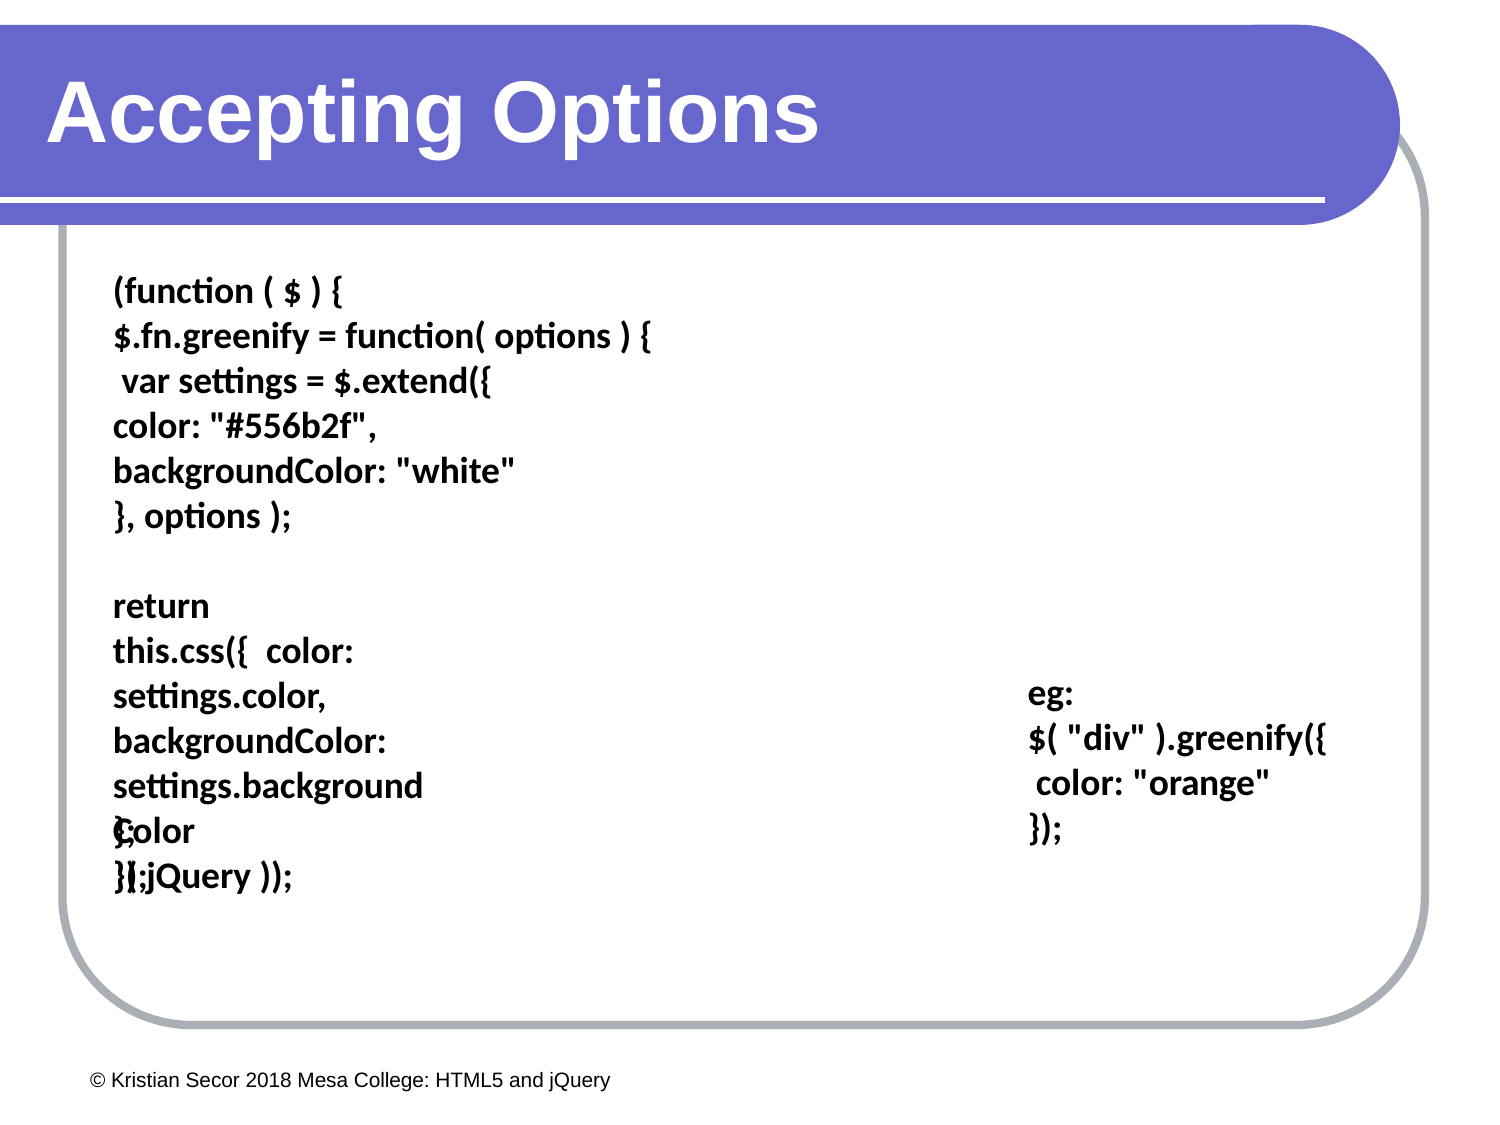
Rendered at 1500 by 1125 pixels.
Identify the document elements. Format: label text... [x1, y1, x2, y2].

text_box eg: $( "div" ).greenify({ color: "orange" }); [1025, 665, 1332, 848]
text_box (function ( $ ) { $.fn.greenify = function( options ) { var settings = $.extend({ color: "#556b2f", backgroundColor: "white" }, options ); [110, 263, 659, 536]
footer © Kristian Secor 2018 Mesa College: HTML5 and jQuery [87, 1066, 932, 1125]
text_box return this.css({ color: settings.color, backgroundColor: settings.backgroundColor }); [110, 578, 797, 896]
text_box }; }( jQuery )); [110, 803, 296, 896]
title Accepting Options [42, 53, 825, 244]
